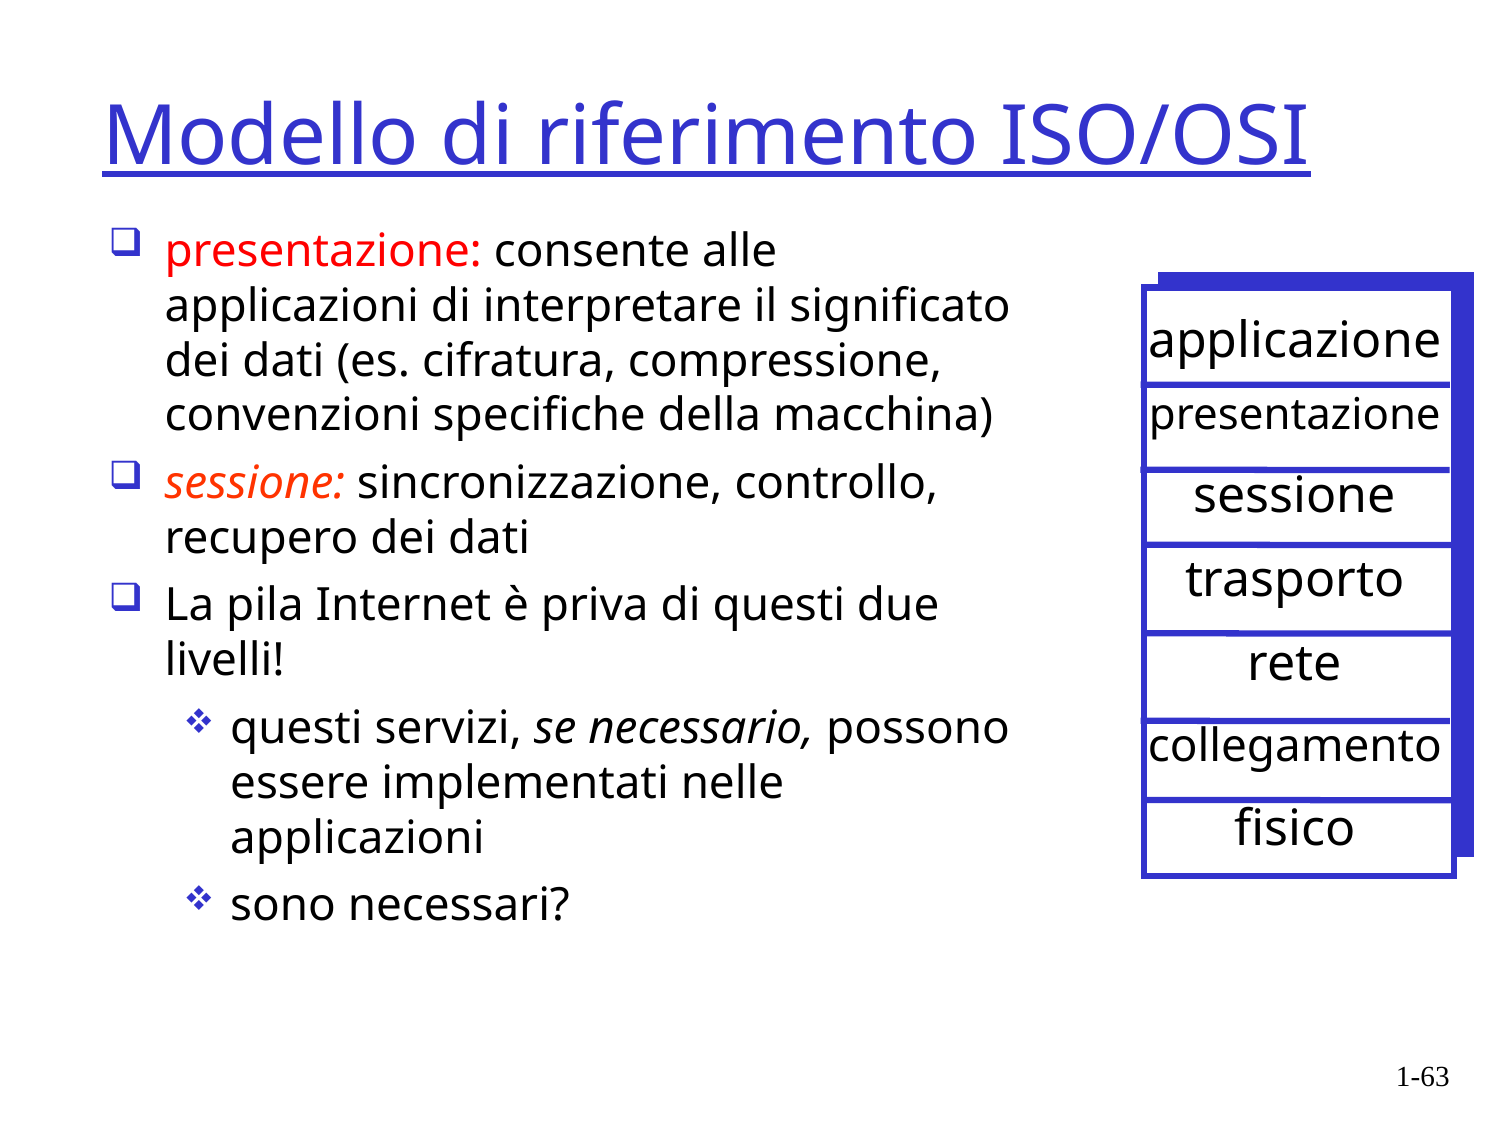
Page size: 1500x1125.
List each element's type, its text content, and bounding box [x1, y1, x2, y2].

text_box [1160, 275, 1472, 855]
text_box Modello di riferimento ISO/OSI [87, 37, 1413, 225]
text_box presentazione: consente alle applicazioni di interpretare il significato dei dati (es. cifratura, compressione, convenzioni specifiche della macchina) sessione: sincronizzazione, controllo, recupero dei dati La pila Internet è priva di questi due livelli! questi servizi, se necessario, possono essere implementati nelle applicazioni sono necessari? [93, 212, 1032, 998]
slide_number 1-63 [1362, 1049, 1465, 1125]
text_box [1131, 287, 1458, 876]
